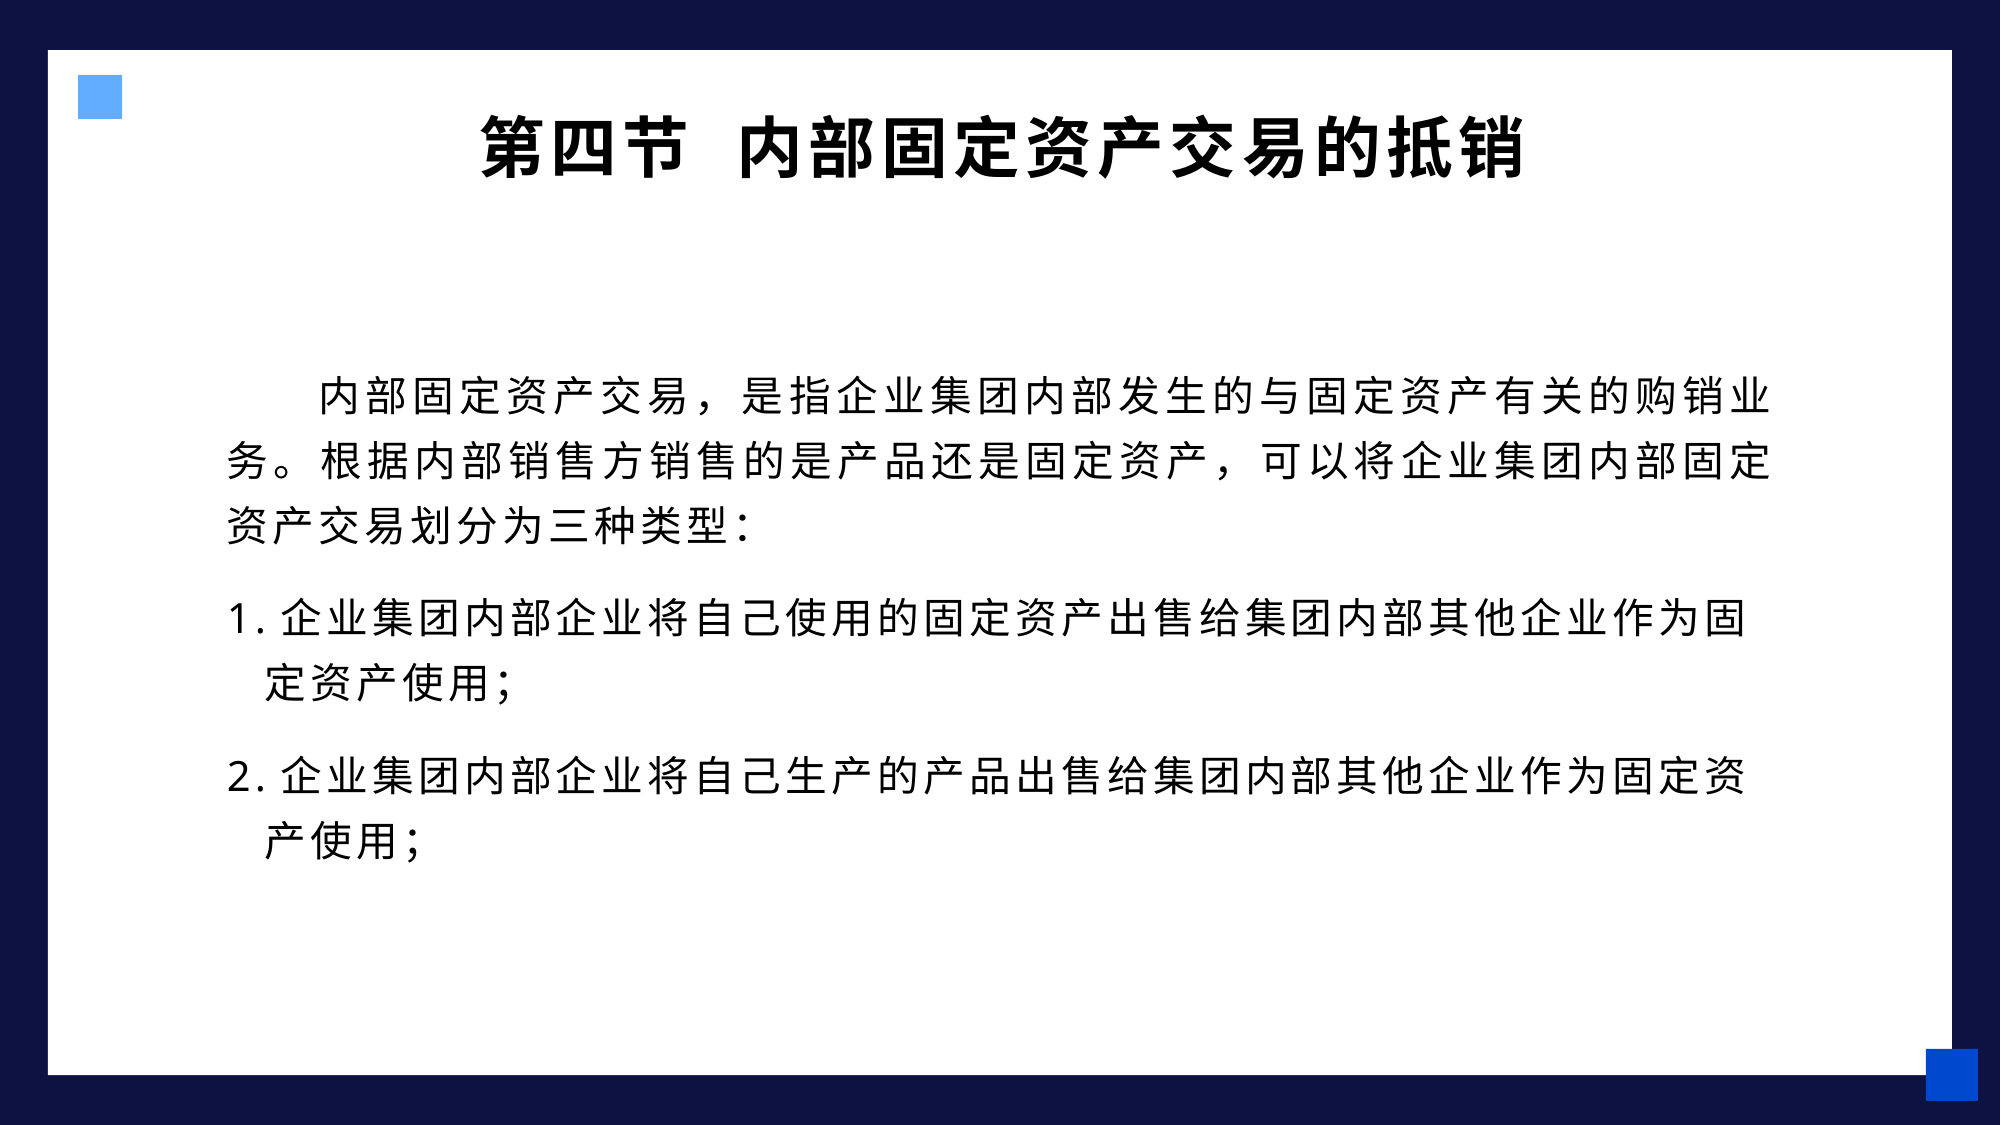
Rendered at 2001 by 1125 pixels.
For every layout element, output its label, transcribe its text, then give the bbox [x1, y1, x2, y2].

list 内部固定资产交易，是指企业集团内部发生的与固定资产有关的购销业务。根据内部销售方销售的是产品还是固定资产，可以将企业集团内部固定资产交易划分为三种类型： 1.企业集团内部企业将自己使用的固定资产出售给集团内部其他企业作为固定资产使用； 2.企业集团内部企业将自己生产的产品出售给集团内部其他企业作为固定资产使用； [210, 354, 1790, 921]
text_box 第四节 内部固定资产交易的抵销 [376, 75, 1625, 200]
